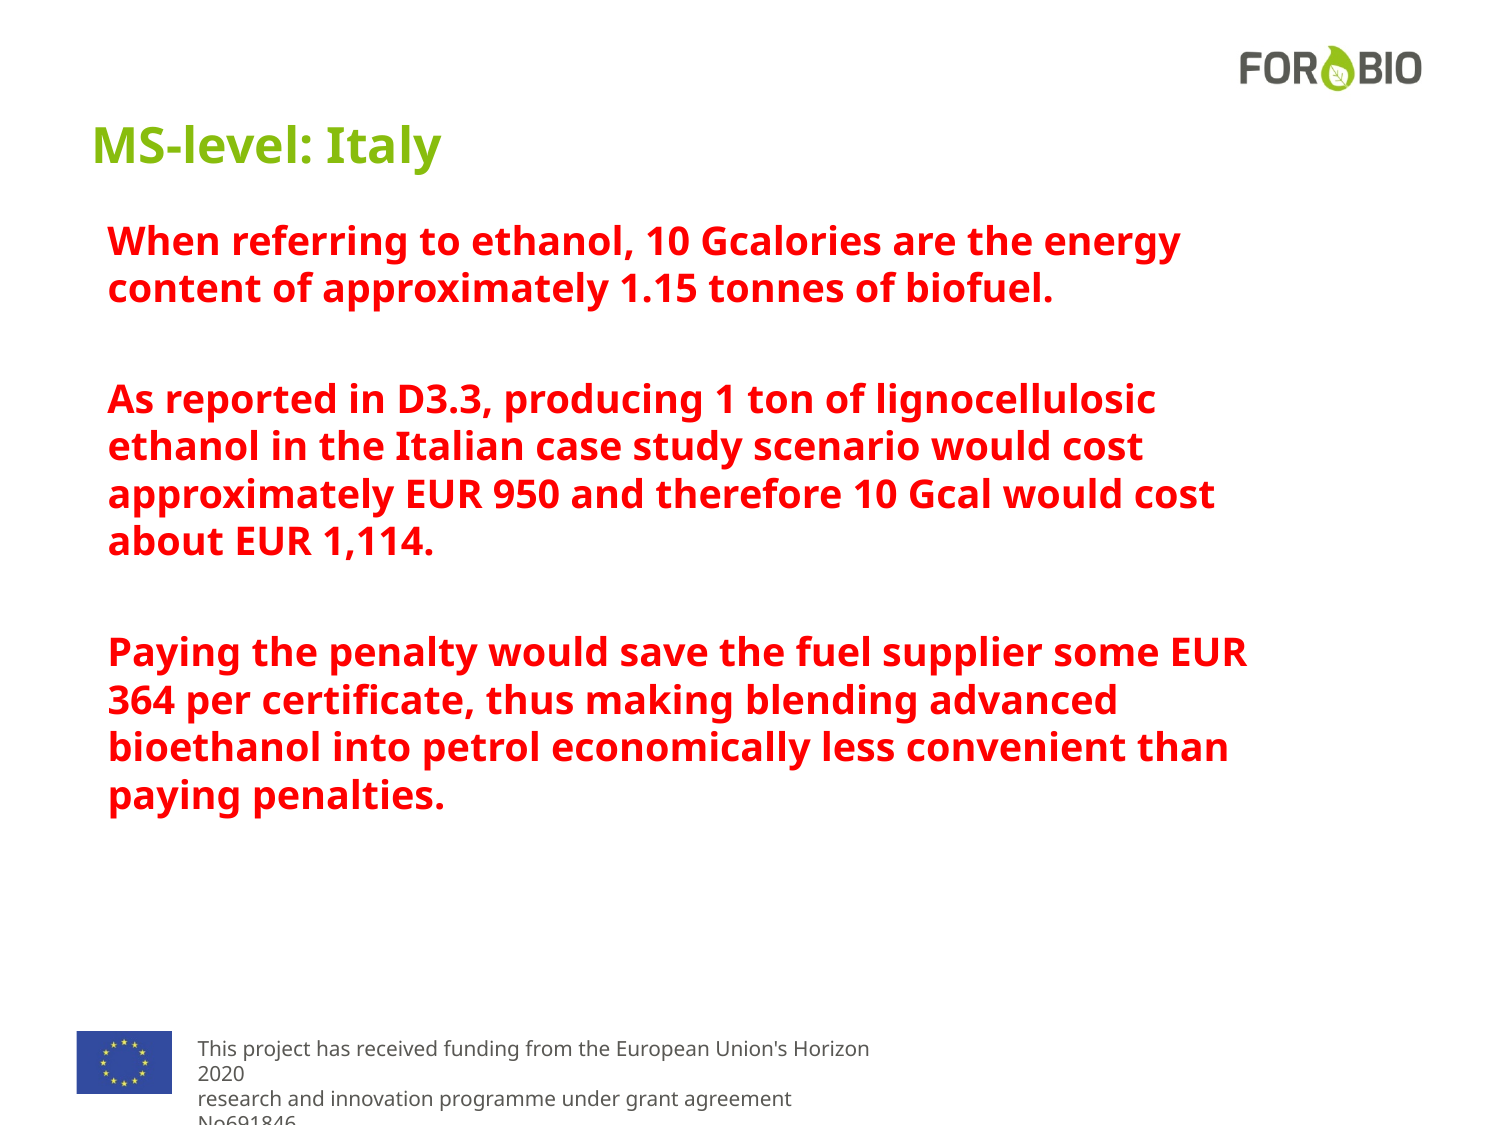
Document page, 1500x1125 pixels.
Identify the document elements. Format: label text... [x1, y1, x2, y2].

title MS-level: Italy [76, 30, 1294, 256]
picture [1187, 23, 1473, 114]
list When referring to ethanol, 10 Gcalories are the energy content of approximately 1.15 tonnes of biofuel. As reported in D3.3, producing 1 ton of lignocellulosic ethanol in the Italian case study scenario would cost approximately EUR 950 and therefore 10 Gcal would cost about EUR 1,114. Paying the penalty would save the fuel supplier some EUR 364 per certificate, thus making blending advanced bioethanol into petrol economically less convenient than paying penalties. [92, 208, 1333, 929]
picture [76, 1031, 172, 1094]
